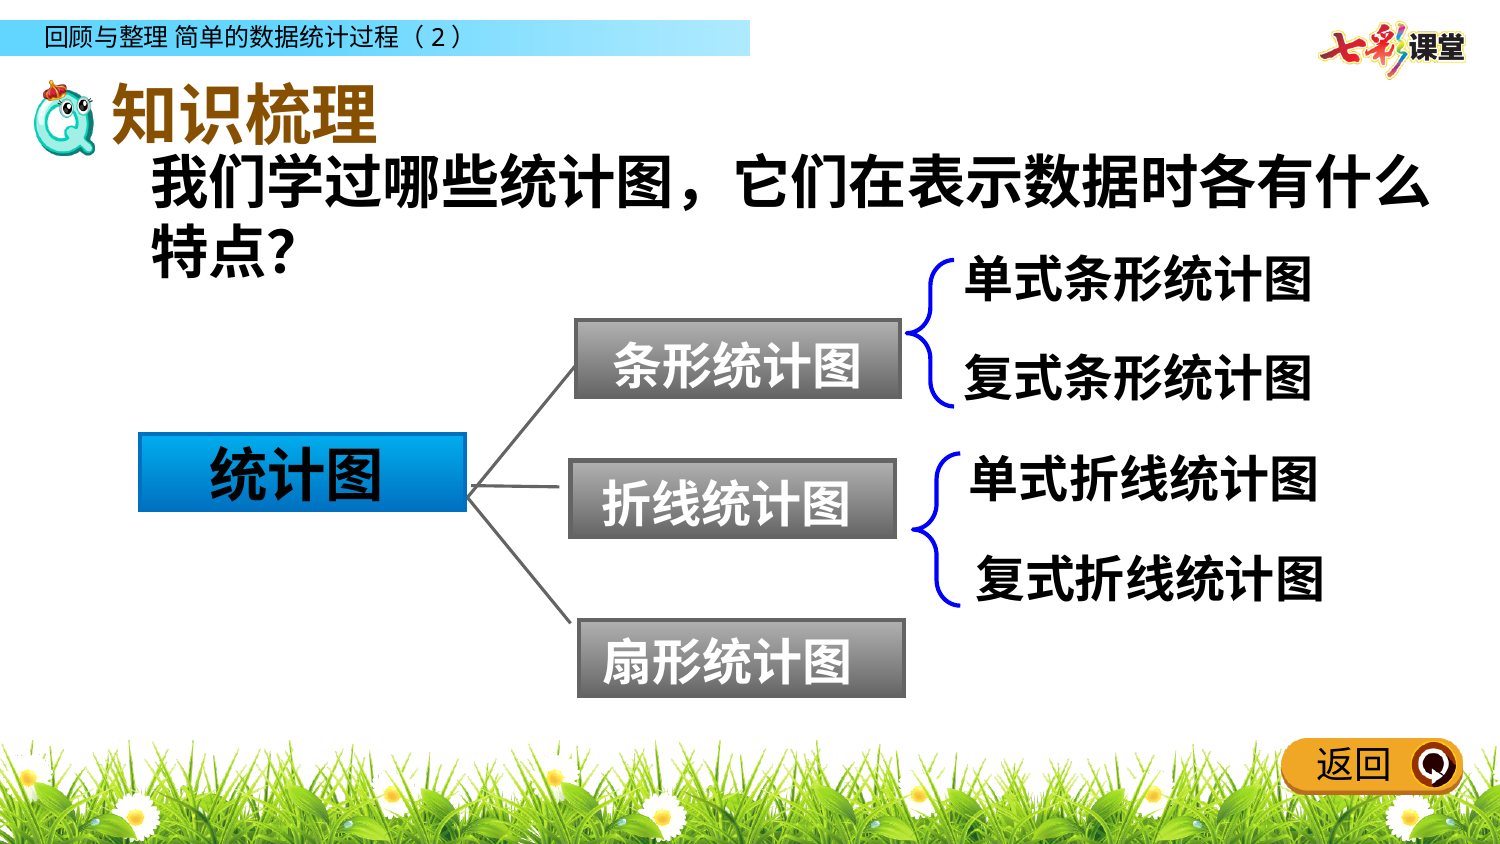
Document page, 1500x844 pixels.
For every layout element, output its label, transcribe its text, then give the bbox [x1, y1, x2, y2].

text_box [140, 430, 466, 517]
text_box [906, 259, 955, 406]
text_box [452, 479, 571, 624]
text_box 复式条形统计图 [948, 339, 1365, 414]
picture [34, 80, 96, 156]
text_box 知识梳理 [100, 67, 404, 159]
text_box 单式折线统计图 [954, 440, 1370, 516]
picture [1316, 20, 1468, 80]
text_box [912, 453, 961, 606]
text_box 我们学过哪些统计图，它们在表示数据时各有什么特点？ [135, 138, 1447, 293]
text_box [579, 619, 905, 700]
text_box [575, 320, 901, 404]
text_box 复式折线统计图 [960, 539, 1377, 615]
picture [0, 740, 1500, 844]
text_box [461, 359, 581, 477]
text_box 单式条形统计图 [948, 239, 1365, 315]
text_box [1281, 733, 1464, 795]
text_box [570, 460, 896, 541]
